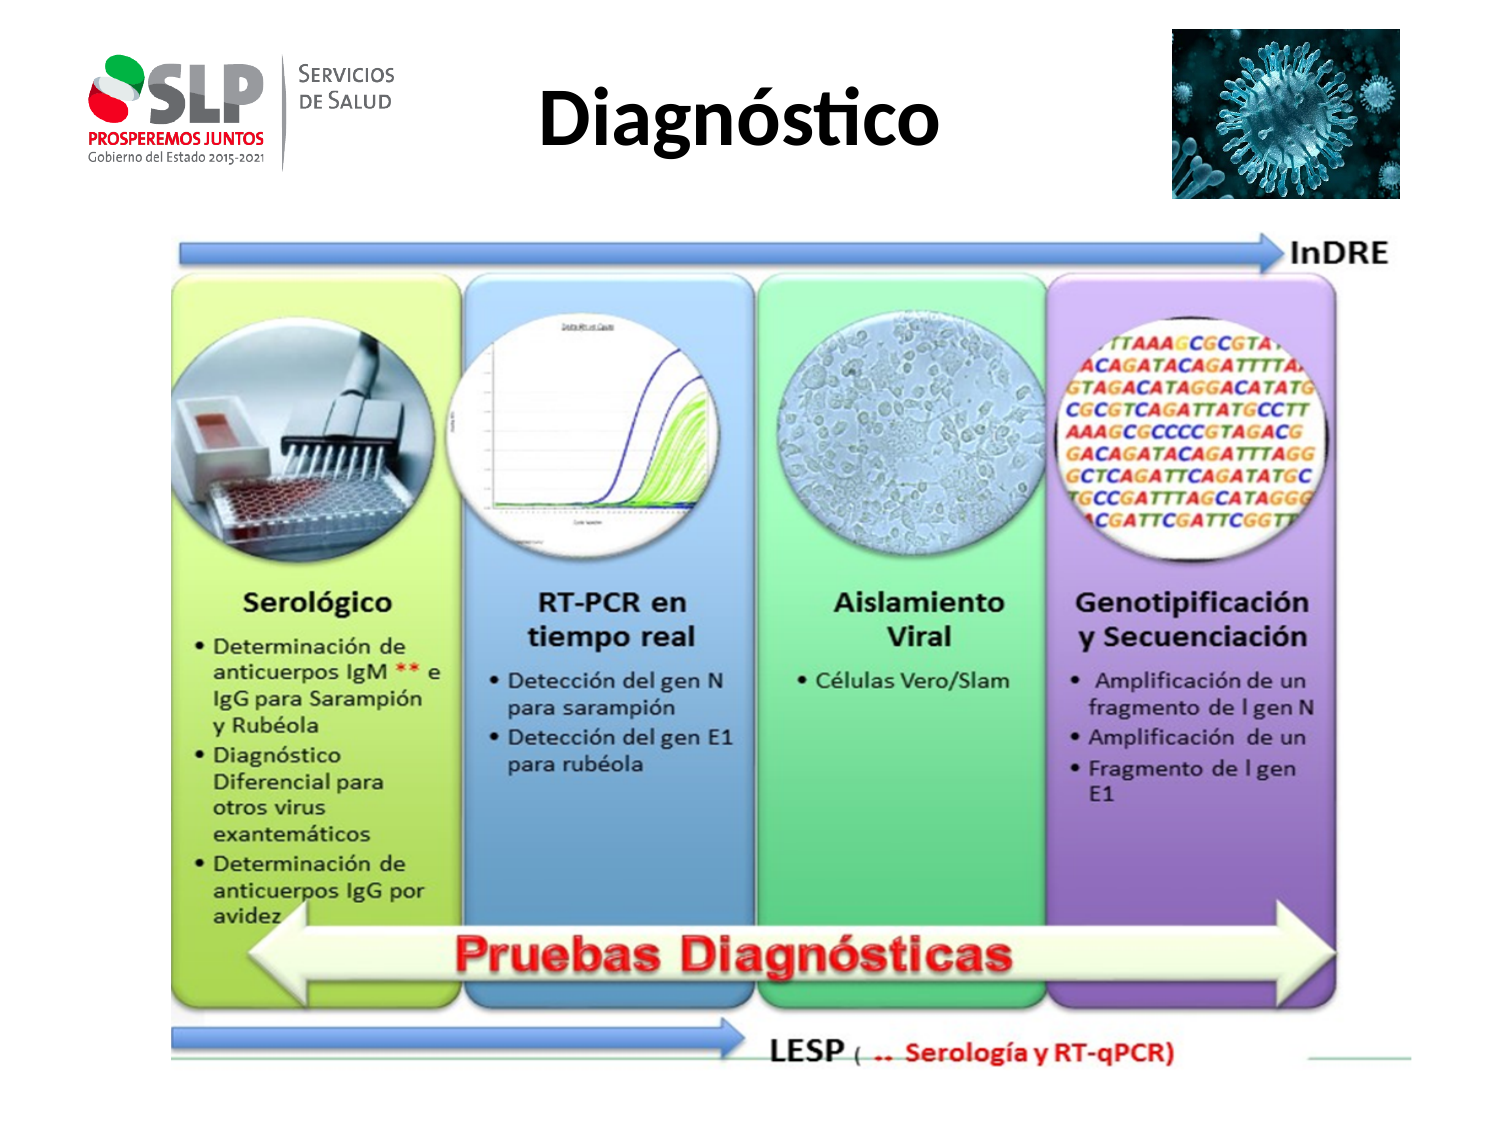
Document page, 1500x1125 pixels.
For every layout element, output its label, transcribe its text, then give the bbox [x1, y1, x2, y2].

picture [88, 54, 394, 172]
picture [1172, 29, 1400, 199]
text_box Diagnóstico [218, 54, 1167, 170]
picture [170, 231, 1412, 1071]
